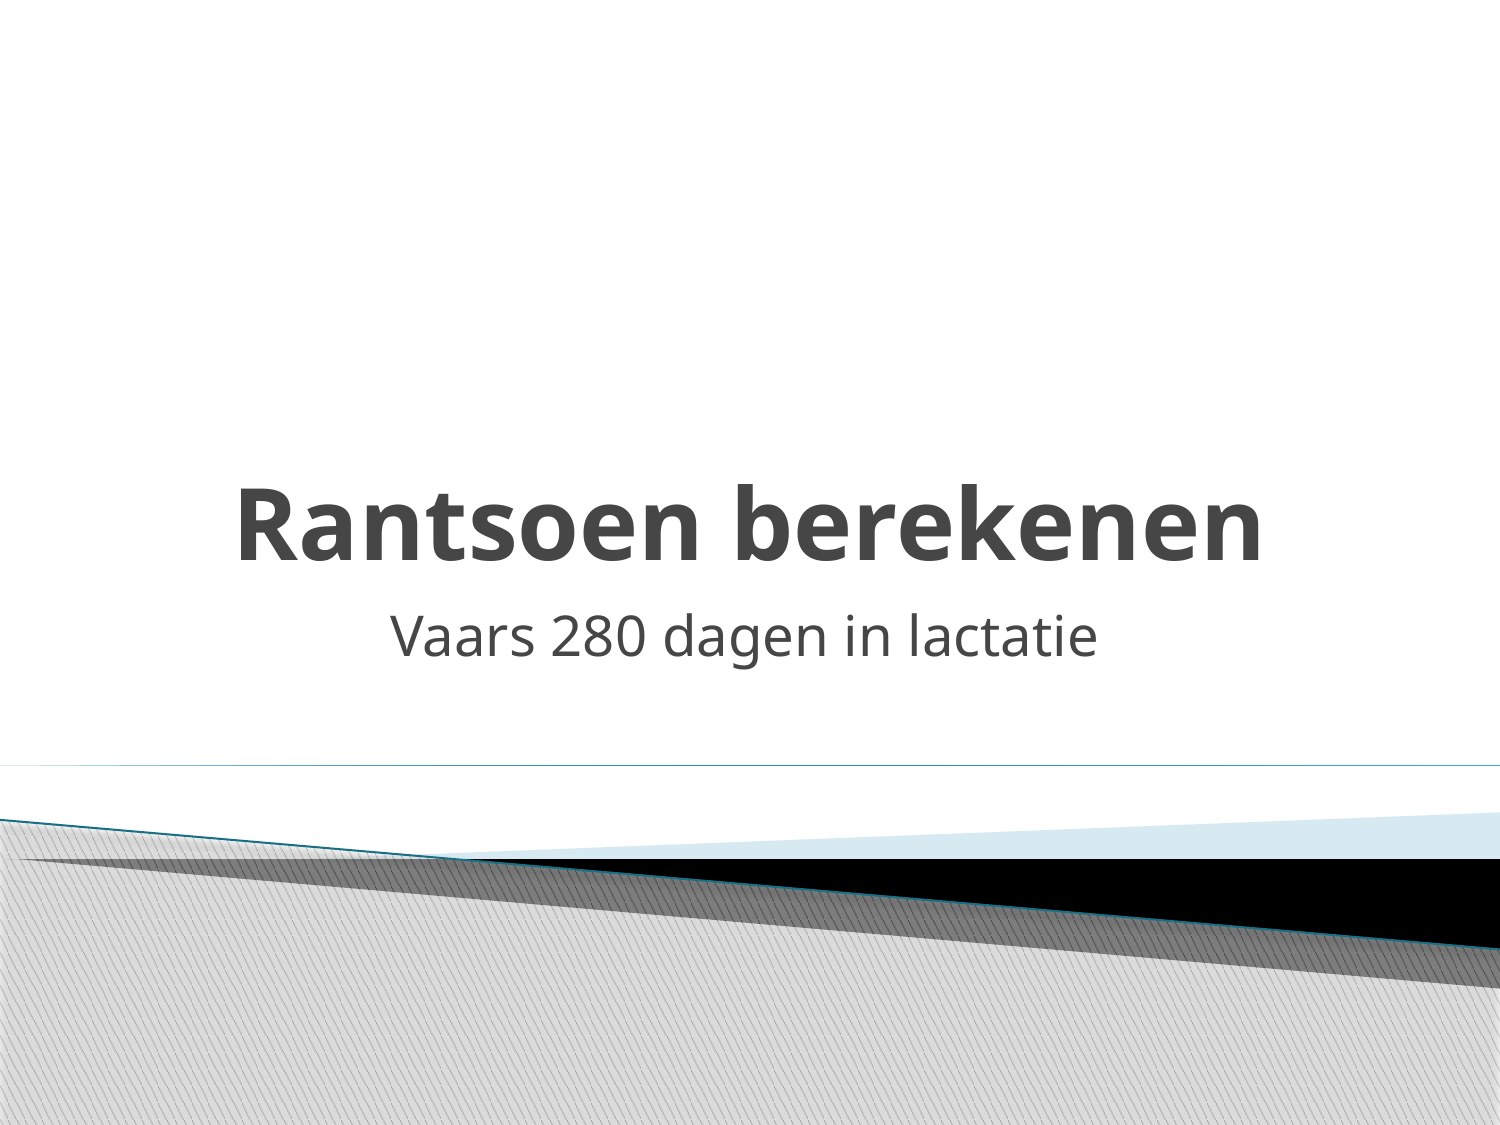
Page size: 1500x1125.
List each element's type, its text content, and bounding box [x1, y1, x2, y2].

subtitle Vaars 280 dagen in lactatie [112, 592, 1388, 790]
picture [5, 859, 1500, 989]
title Rantsoen berekenen [112, 287, 1388, 588]
